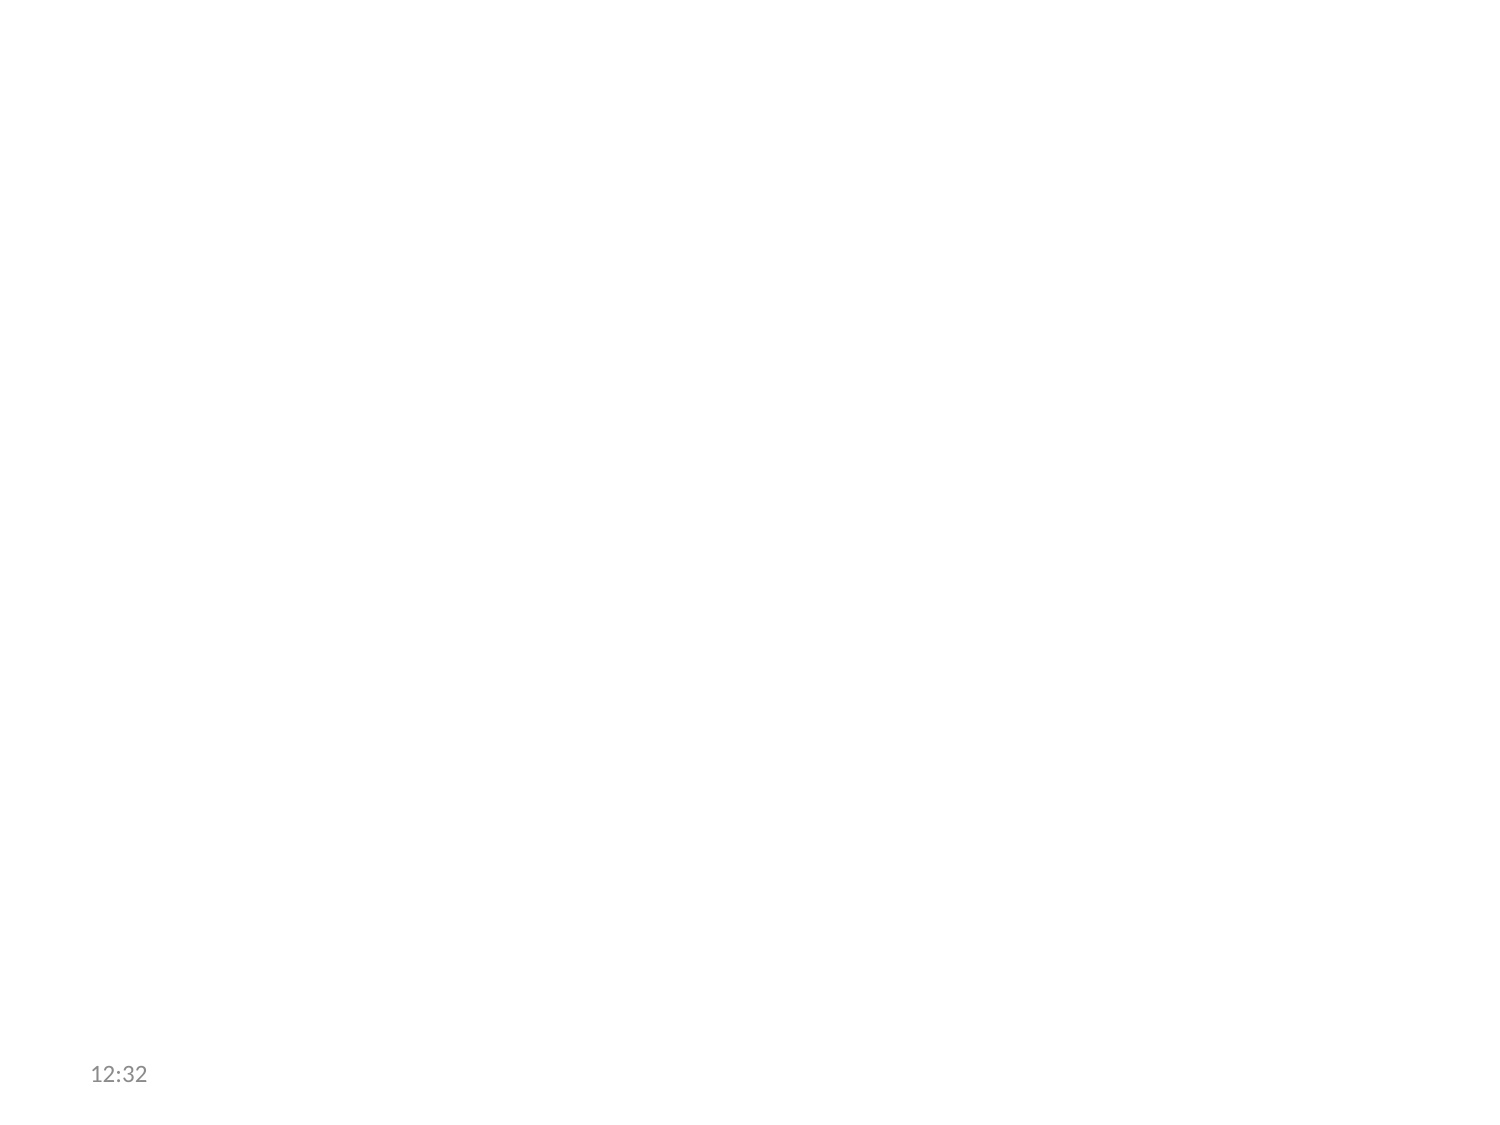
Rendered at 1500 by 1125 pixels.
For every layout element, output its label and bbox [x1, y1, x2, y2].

slide_number [75, 1042, 425, 1103]
